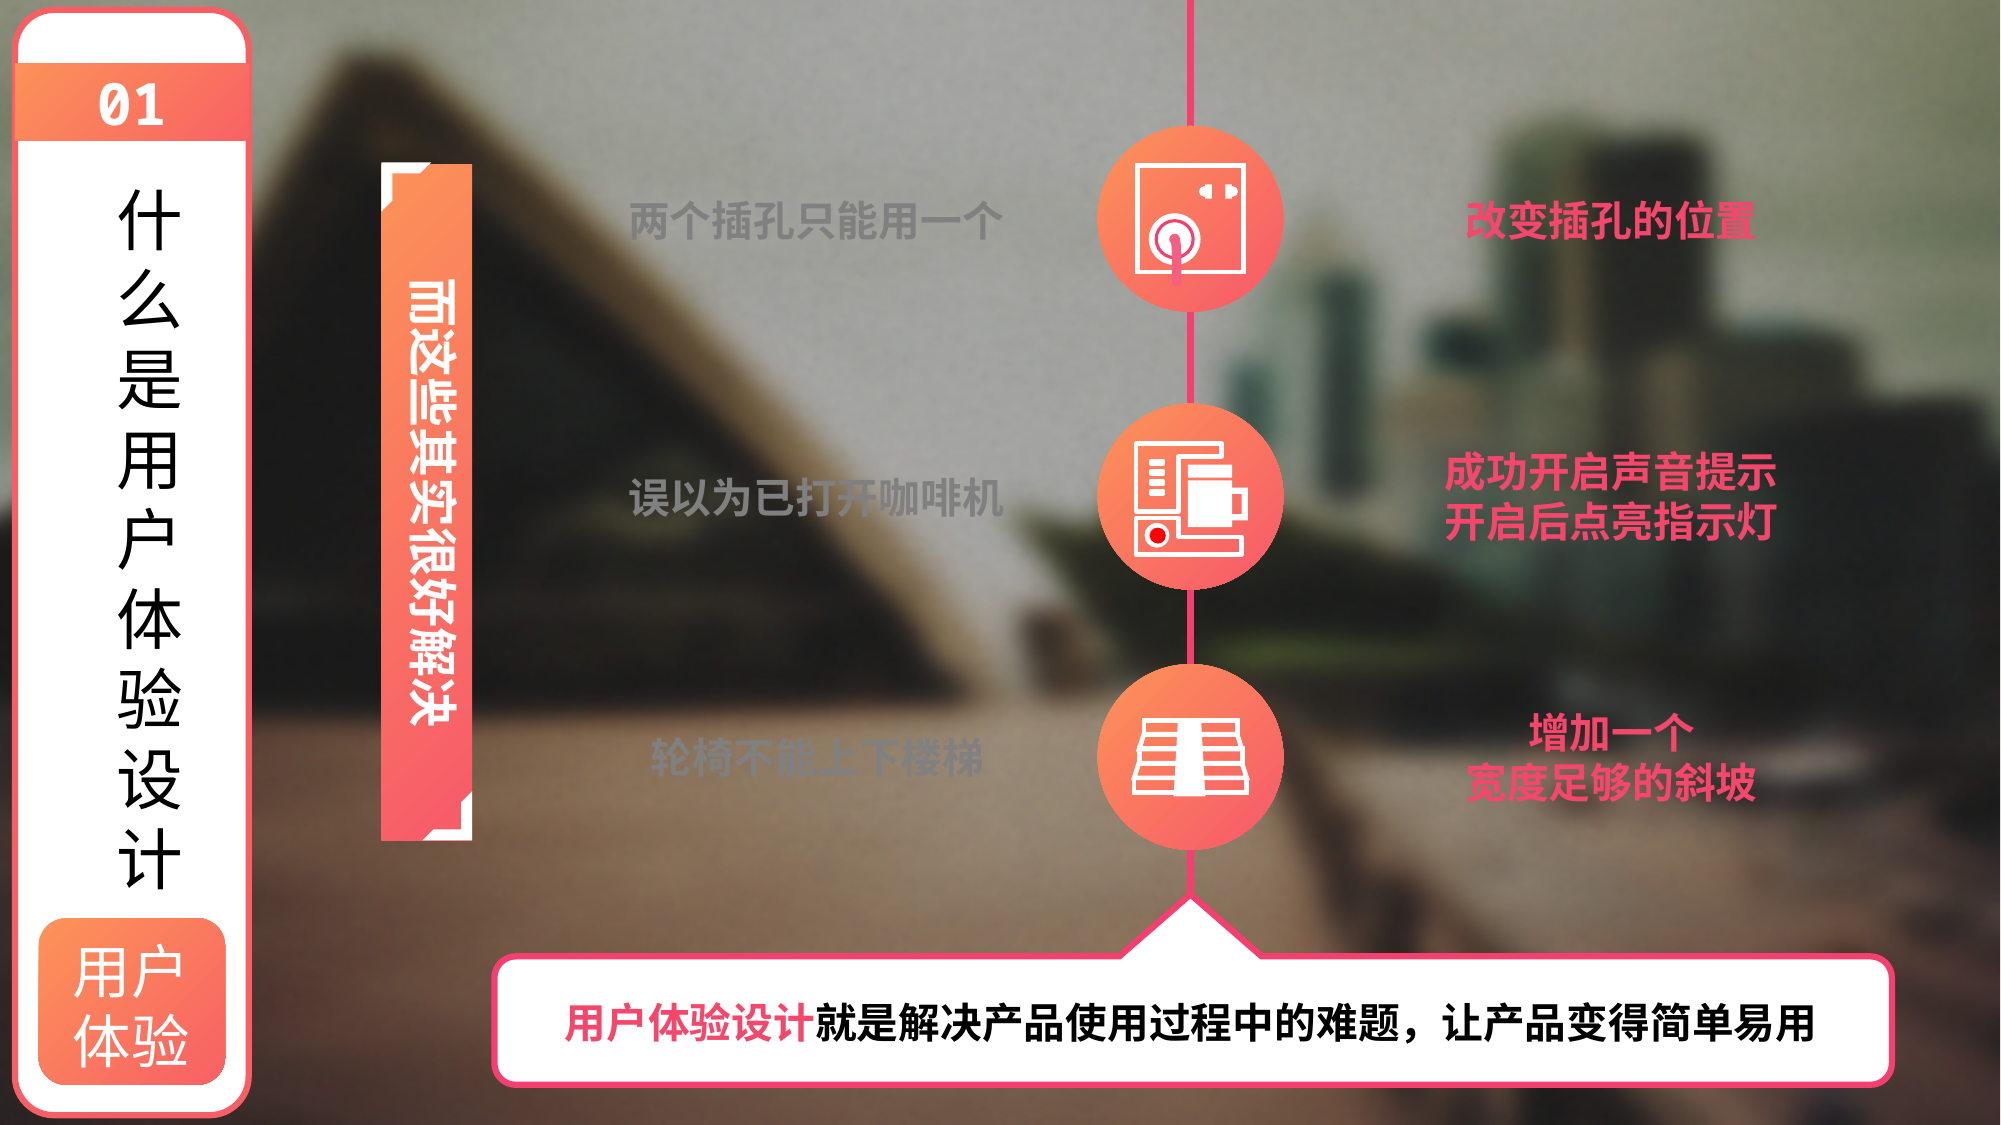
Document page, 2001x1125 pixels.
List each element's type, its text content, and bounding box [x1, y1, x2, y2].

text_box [1097, 0, 1284, 894]
text_box 两个插孔只能用一个 [613, 187, 1022, 252]
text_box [14, 9, 249, 1116]
text_box 改变插孔的位置 [1407, 187, 1816, 252]
text_box 误以为已打开咖啡机 [613, 464, 1022, 529]
text_box 成功开启声音提示 开启后点亮指示灯 [1407, 438, 1816, 554]
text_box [381, 162, 473, 841]
text_box 轮椅不能上下楼梯 [613, 724, 1022, 790]
text_box 增加一个 宽度足够的斜坡 [1407, 699, 1816, 814]
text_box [494, 894, 1892, 1085]
